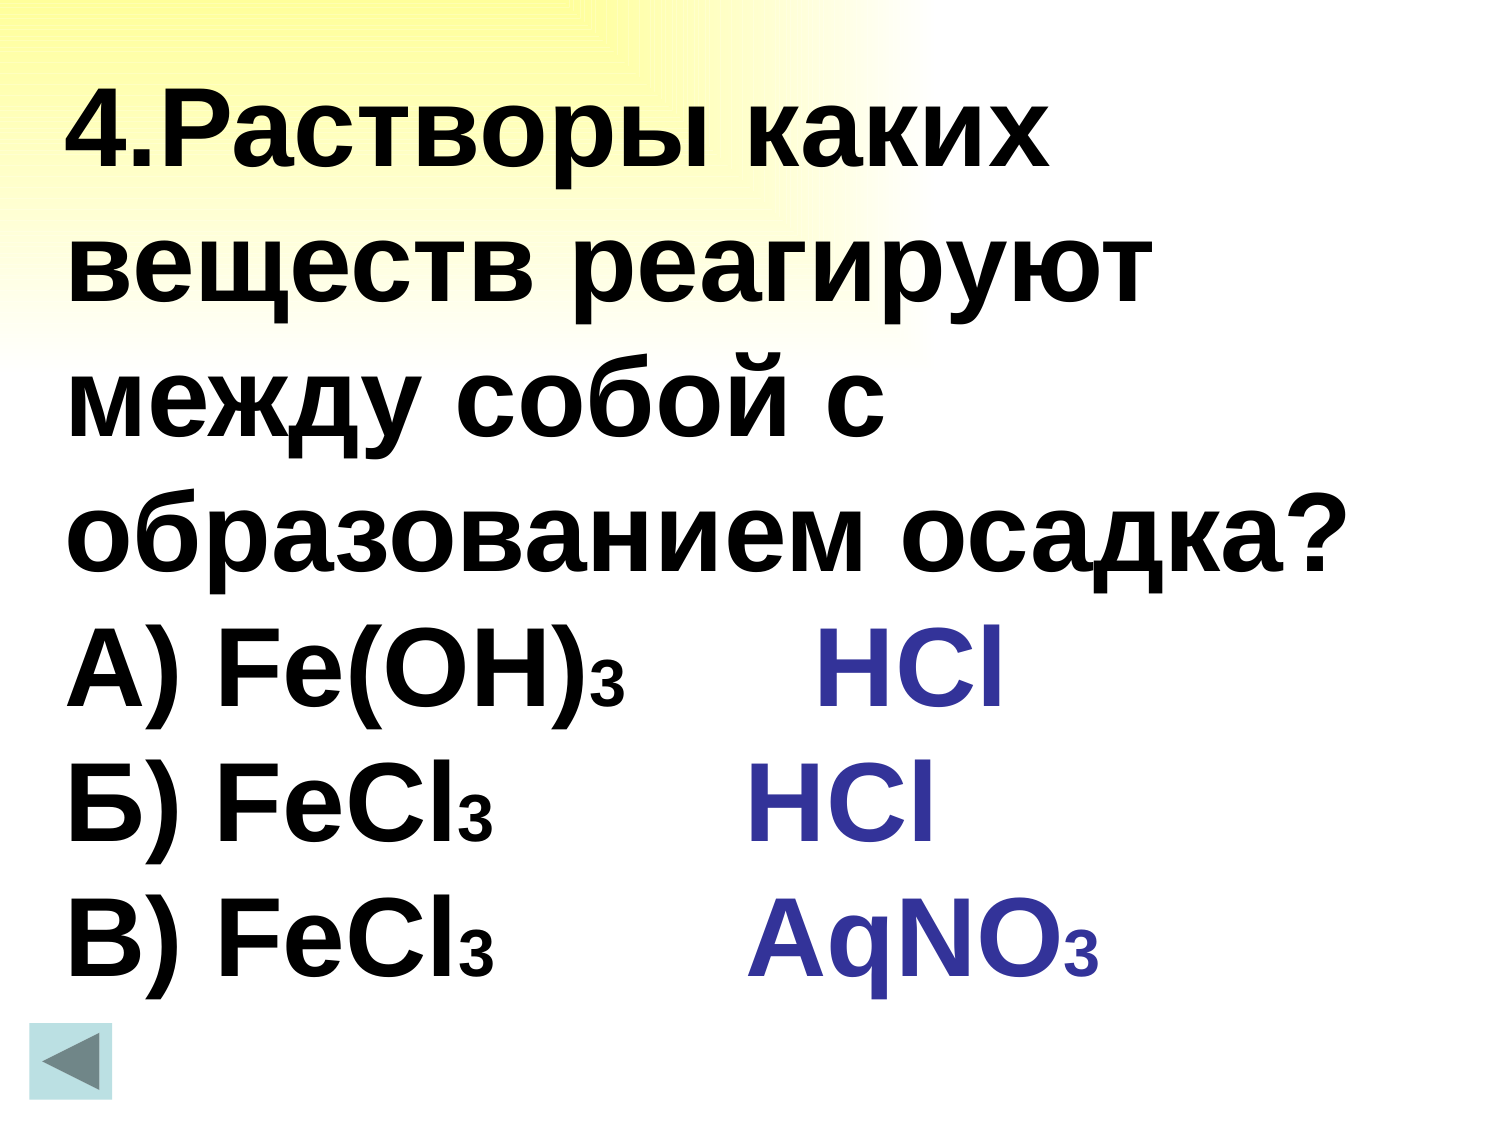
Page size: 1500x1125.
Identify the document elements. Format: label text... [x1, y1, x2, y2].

text_box [29, 1023, 113, 1100]
text_box 4.Растворы каких веществ реагируют между собой с образованием осадка? А) Fe(OH)3 HCl Б) FeCl3 HCl В) FeCl3 AqNO3 [49, 46, 1436, 1125]
